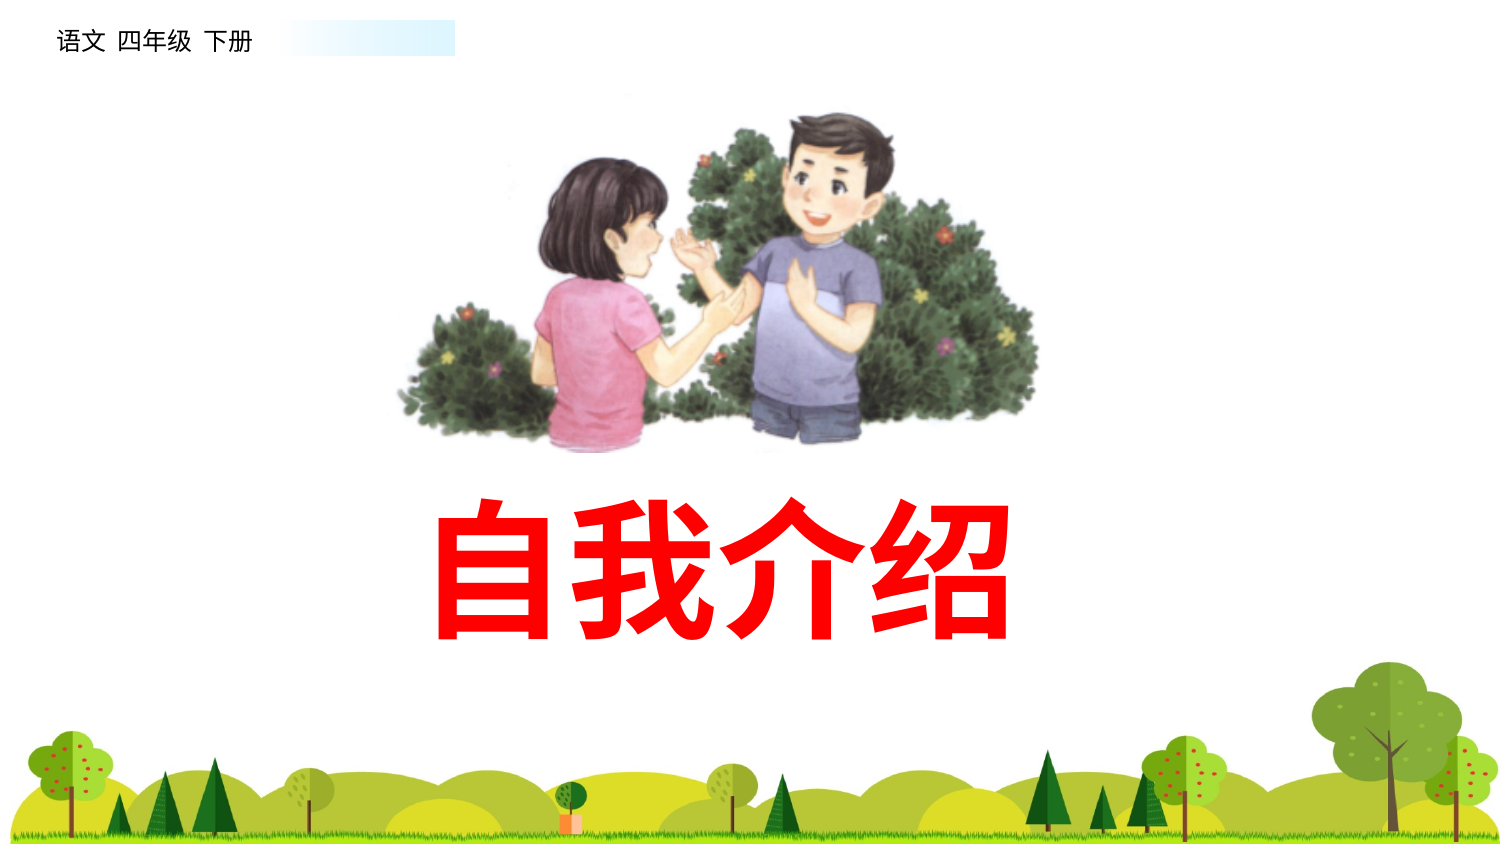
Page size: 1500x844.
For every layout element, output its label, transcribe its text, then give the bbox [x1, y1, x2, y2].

picture [386, 93, 1044, 454]
text_box [0, 18, 700, 66]
text_box [375, 464, 493, 544]
picture [10, 654, 1500, 844]
text_box 自我介绍 [402, 468, 1033, 664]
text_box 语文 四年级 下册 [41, 18, 269, 63]
